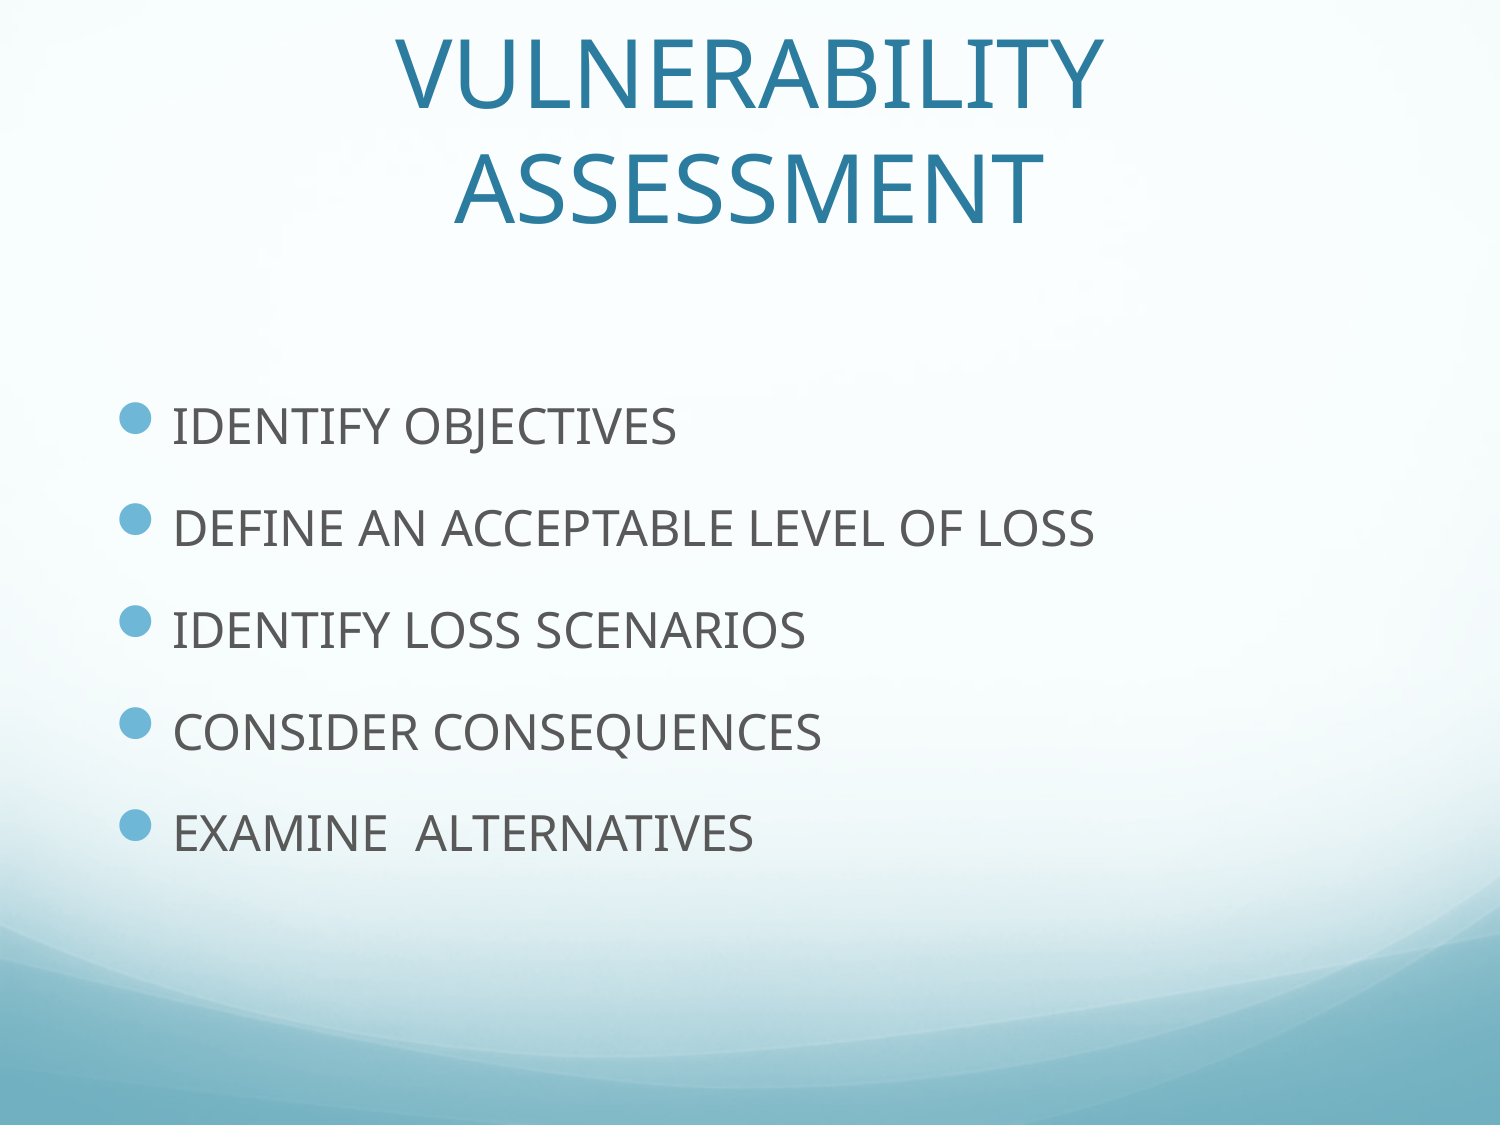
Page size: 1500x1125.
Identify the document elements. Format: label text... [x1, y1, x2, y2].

title VULNERABILITY ASSESSMENT [90, 17, 1410, 237]
list IDENTIFY OBJECTIVES DEFINE AN ACCEPTABLE LEVEL OF LOSS IDENTIFY LOSS SCENARIOS CONSIDER CONSEQUENCES EXAMINE ALTERNATIVES [99, 387, 1375, 1063]
